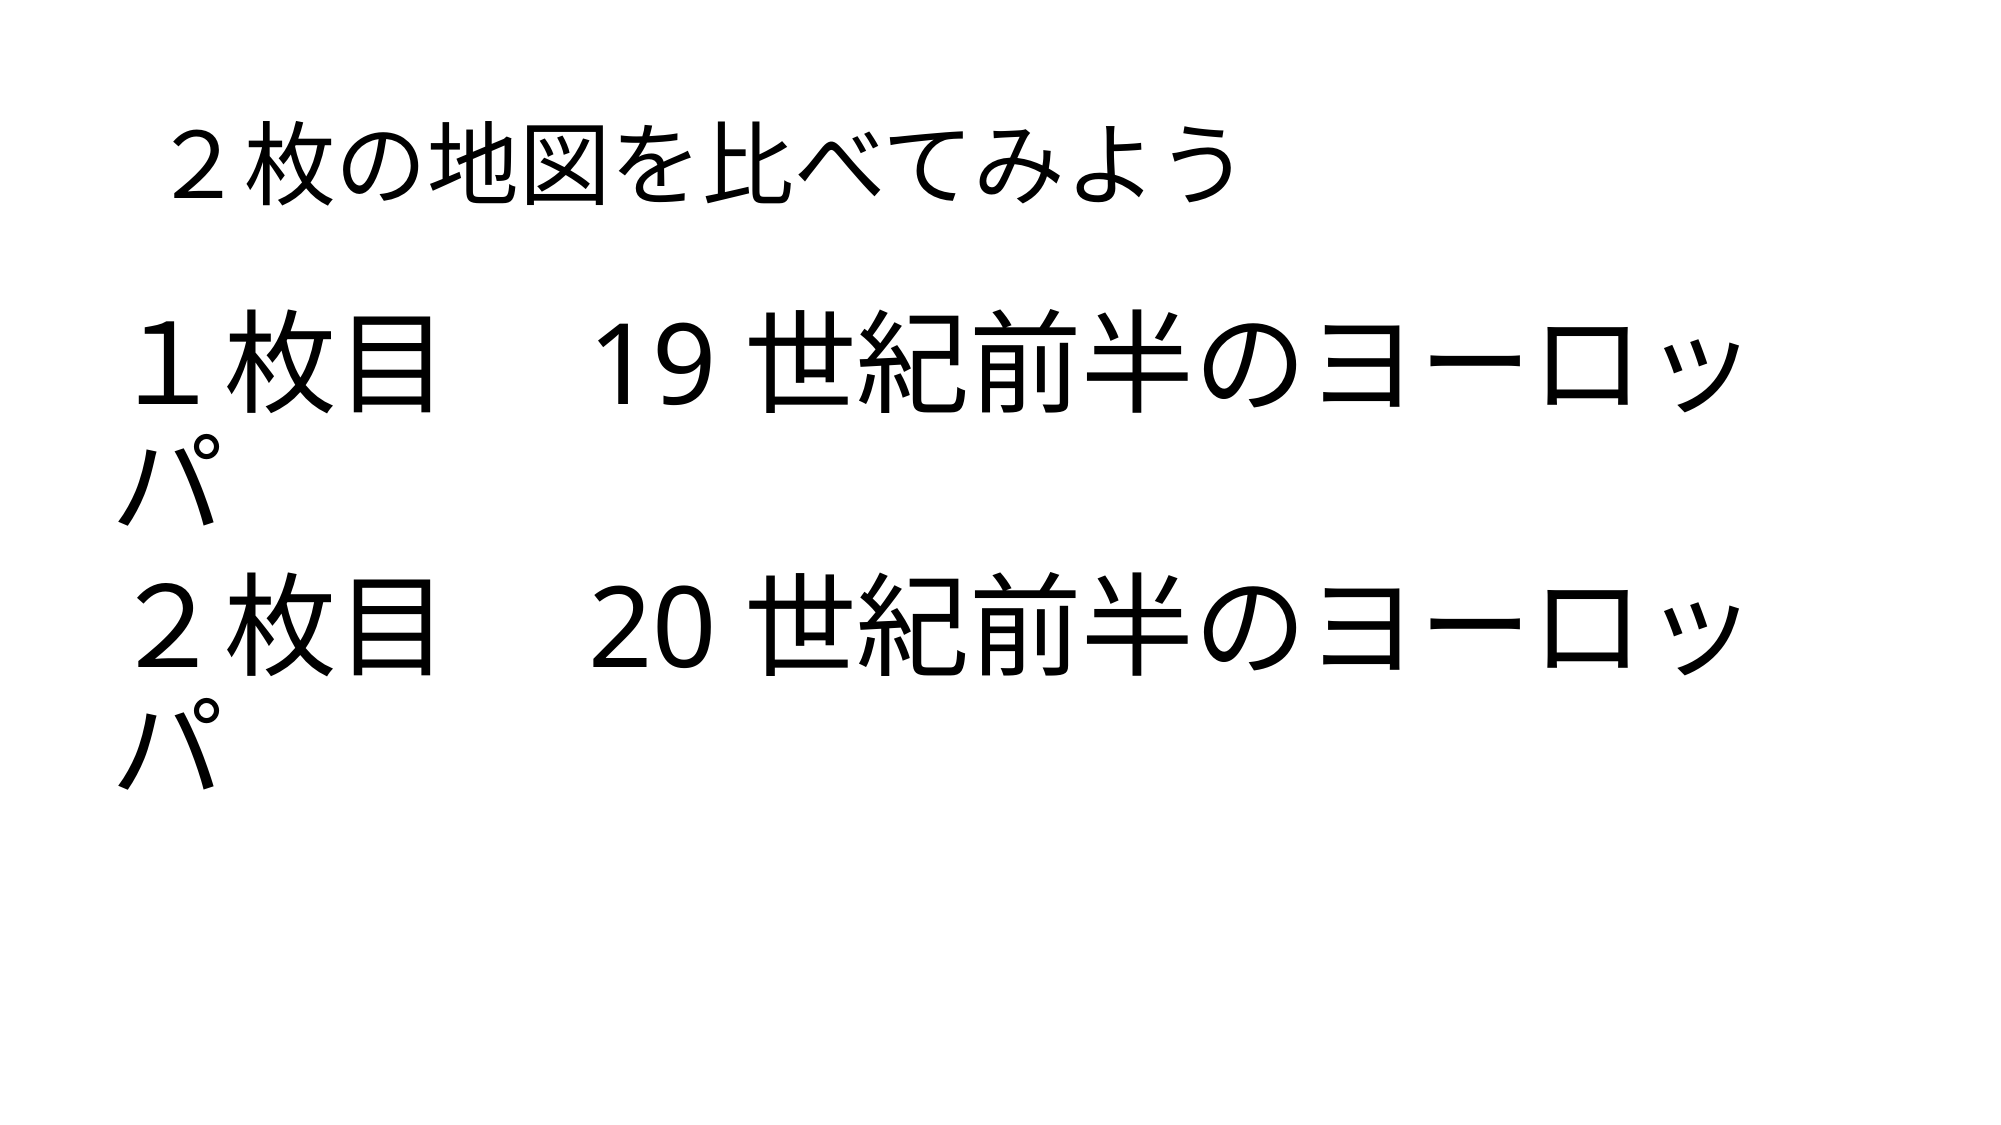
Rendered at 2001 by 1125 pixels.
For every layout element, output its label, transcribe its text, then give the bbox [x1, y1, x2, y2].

title ２枚の地図を比べてみよう [137, 59, 1863, 278]
list １枚目 19世紀前半のヨーロッパ ２枚目 20世紀前半のヨーロッパ [96, 299, 1863, 1014]
